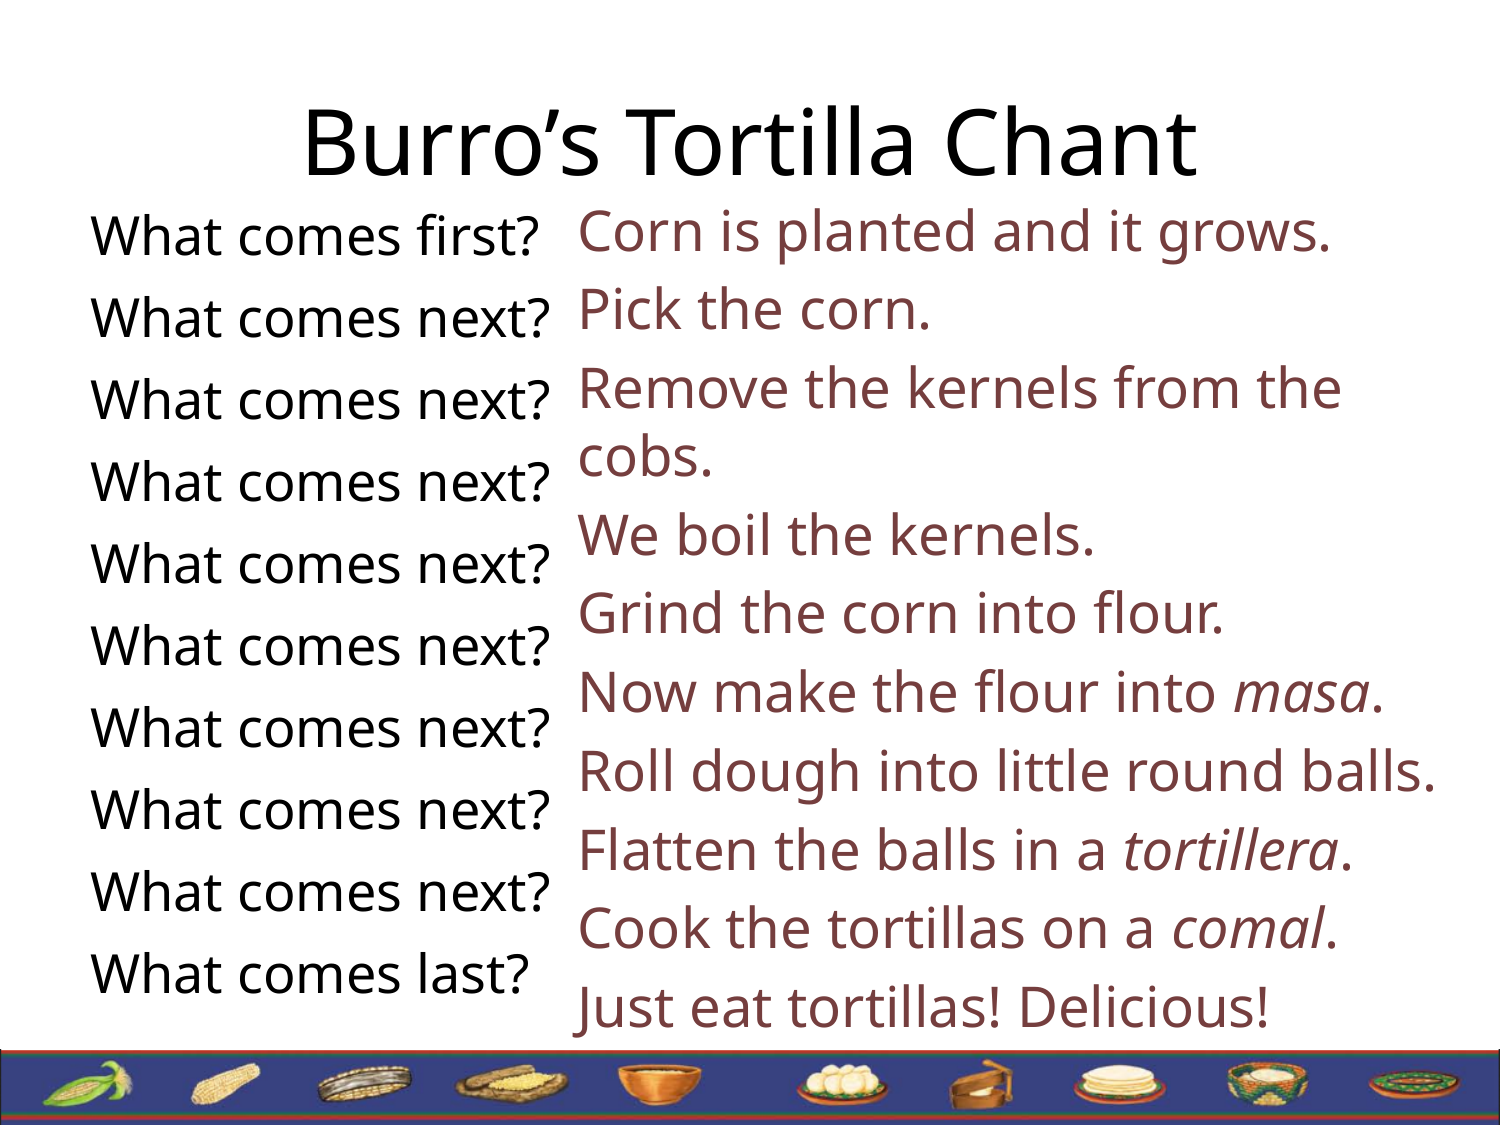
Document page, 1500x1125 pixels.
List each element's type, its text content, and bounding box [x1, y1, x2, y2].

title Burro’s Tortilla Chant [75, 45, 1425, 187]
list What comes first? What comes next? What comes next? What comes next? What comes next? What comes next? What comes next? What comes next? What comes next? What comes last? [75, 187, 638, 1013]
picture [0, 1049, 1500, 1125]
list Corn is planted and it grows. Pick the corn. Remove the kernels from the cobs. We boil the kernels. Grind the corn into flour. Now make the flour into masa. Roll dough into little round balls. Flatten the balls in a tortillera. Cook the tortillas on a comal. Just eat tortillas! Delicious! [562, 187, 1475, 980]
